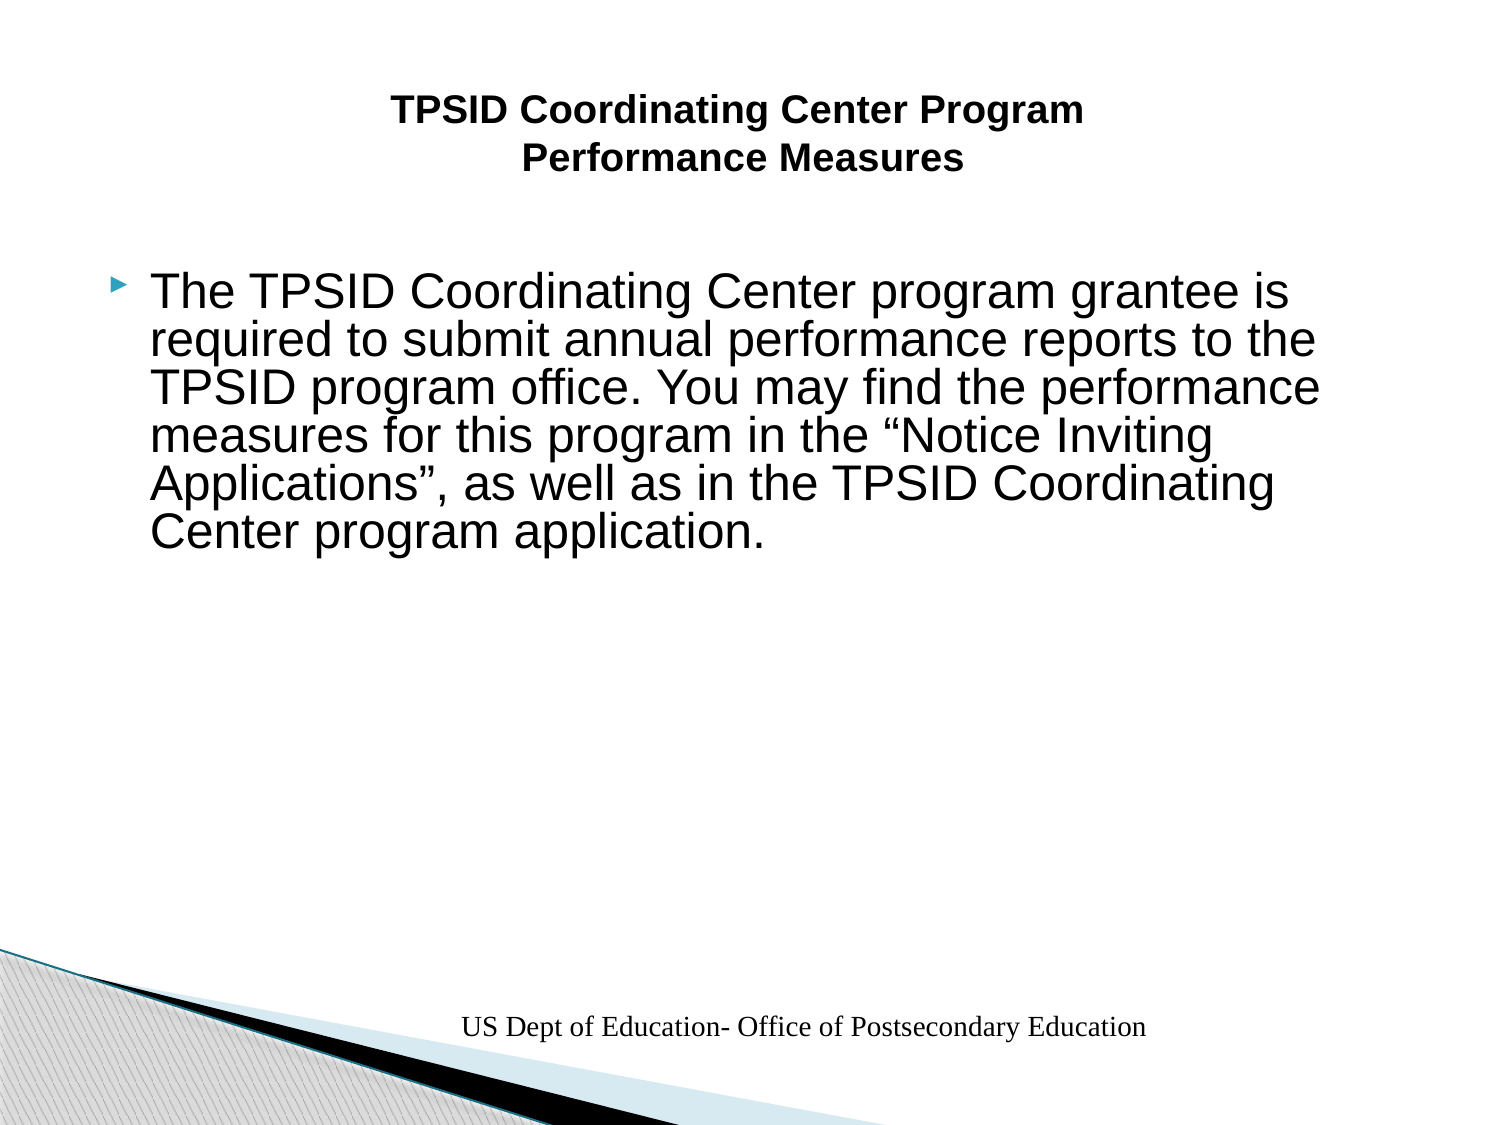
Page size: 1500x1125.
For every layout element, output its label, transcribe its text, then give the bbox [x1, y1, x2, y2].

title TPSID Coordinating Center Program Performance Measures [37, 75, 1450, 188]
footer US Dept of Education- Office of Postsecondary Education [174, 999, 1163, 1050]
list The TPSID Coordinating Center program grantee is required to submit annual performance reports to the TPSID program office. You may find the performance measures for this program in the “Notice Inviting Applications”, as well as in the TPSID Coordinating Center program application. [75, 262, 1425, 1005]
